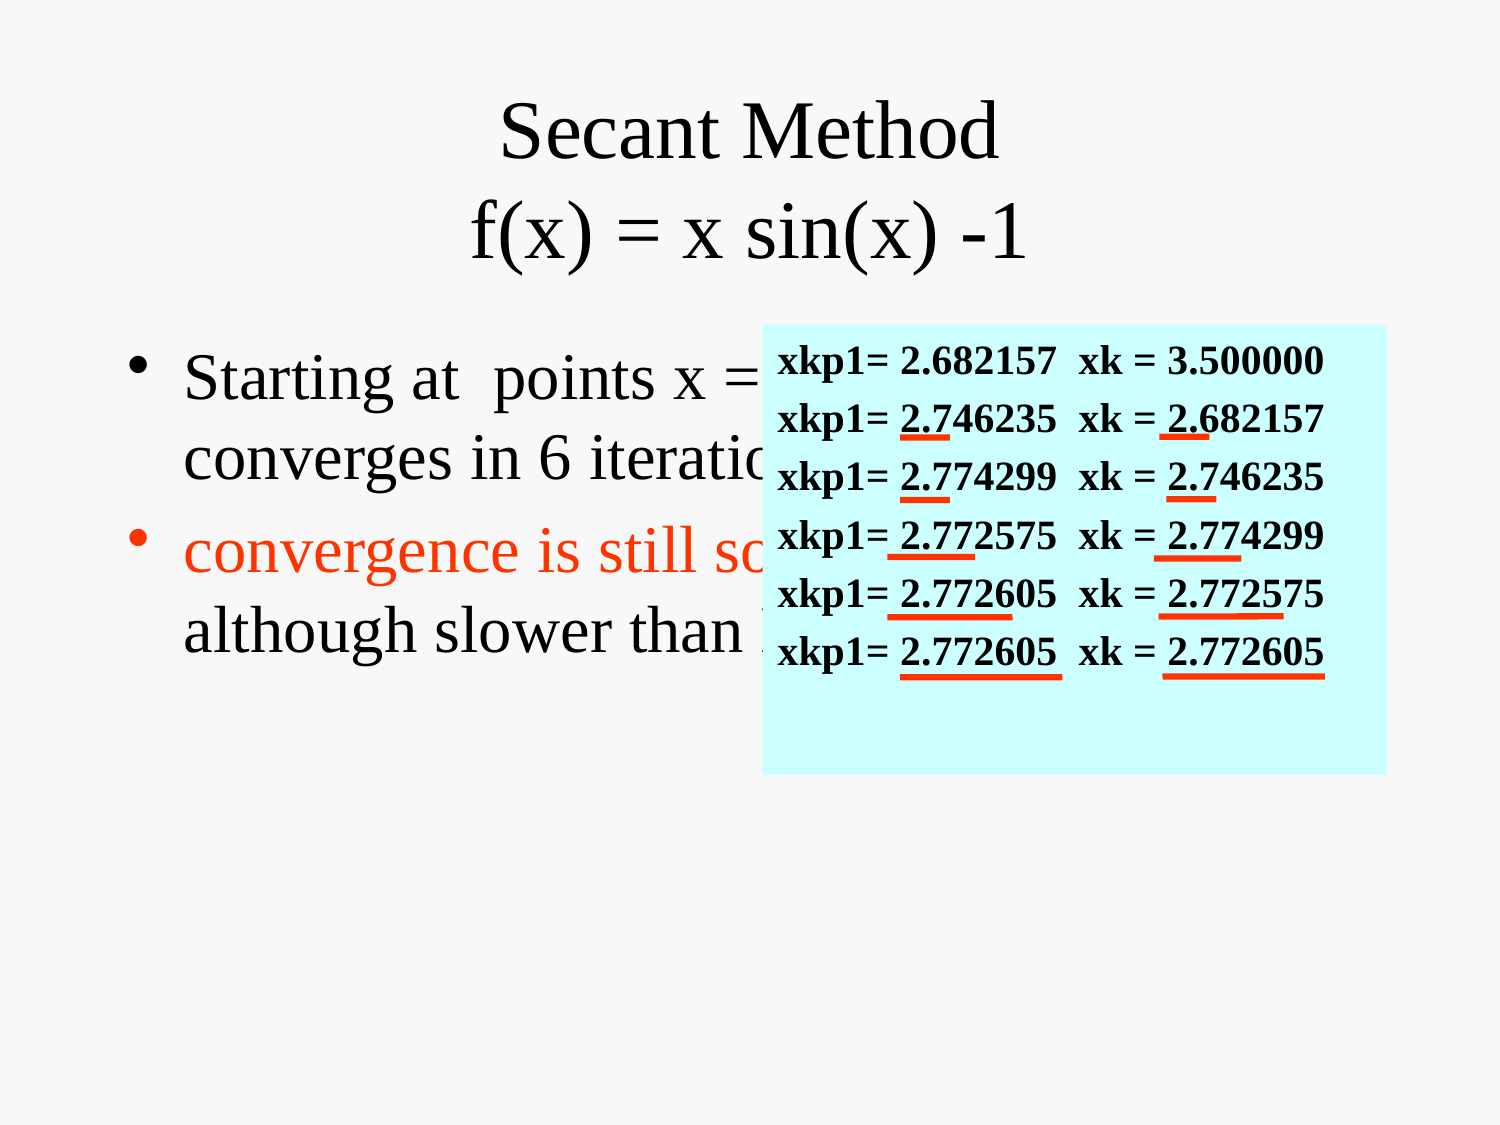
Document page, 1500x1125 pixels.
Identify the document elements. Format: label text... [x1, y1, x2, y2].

list Starting at points x = 2.5 and 3.5, converges in 6 iterations. convergence is still somewhat superlinear, although slower than Newton’s method [112, 324, 1388, 1001]
title Secant Method f(x) = x sin(x) -1 [112, 99, 1388, 251]
list xkp1= 2.682157 xk = 3.500000 xkp1= 2.746235 xk = 2.682157 xkp1= 2.774299 xk = 2.746235 xkp1= 2.772575 xk = 2.774299 xkp1= 2.772605 xk = 2.772575 xkp1= 2.772605 xk = 2.772605 [762, 324, 1388, 776]
